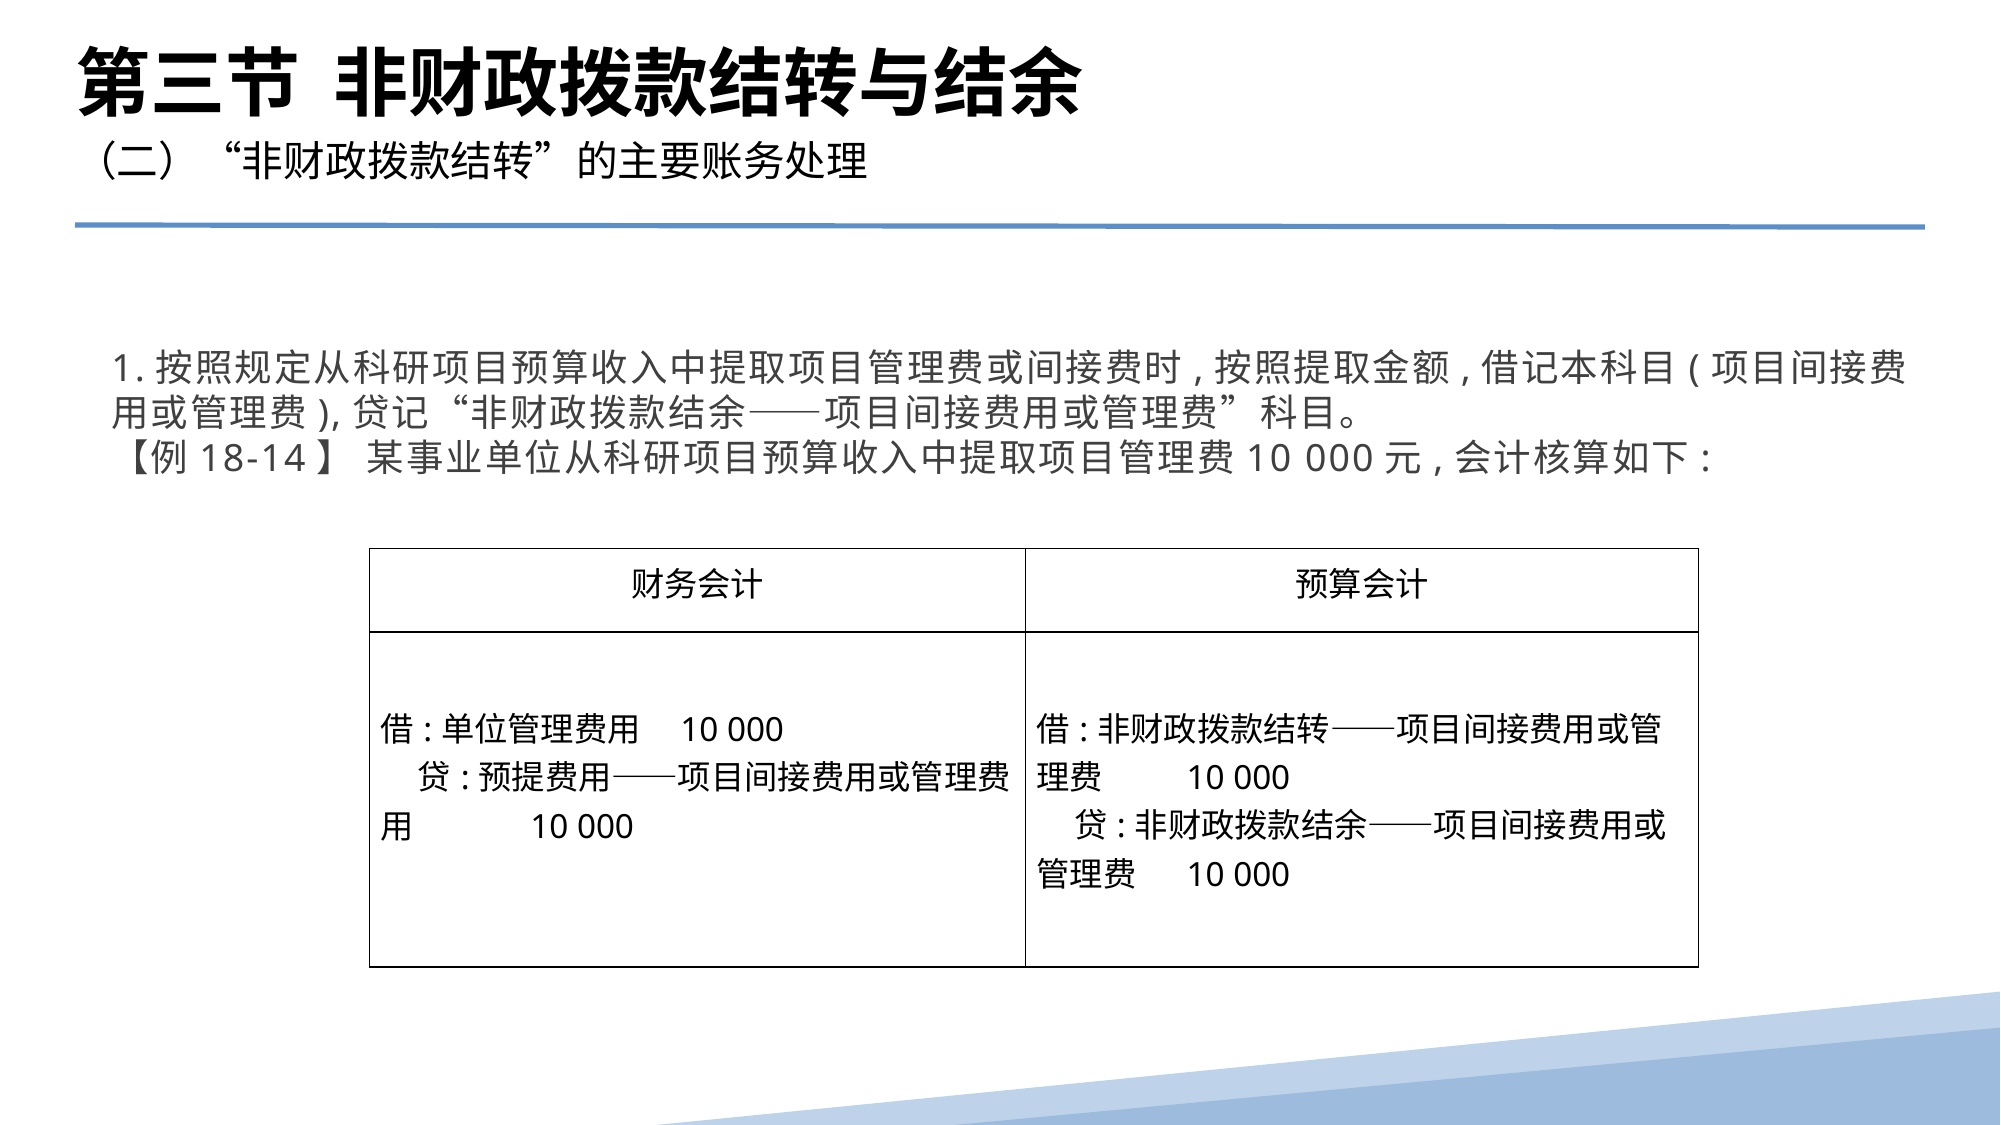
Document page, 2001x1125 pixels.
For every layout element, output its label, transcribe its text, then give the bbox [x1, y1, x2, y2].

table_header 预算会计 [1026, 549, 1698, 631]
table_header 财务会计 [370, 549, 1025, 631]
text_box 1.按照规定从科研项目预算收入中提取项目管理费或间接费时,按照提取金额,借记本科目(项目间接费用或管理费),贷记“非财政拨款结余——项目间接费用或管理费”科目。 【例18-14】 某事业单位从科研项目预算收入中提取项目管理费10 000元,会计核算如下: [100, 328, 1925, 549]
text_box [656, 991, 2000, 1125]
text_box 第三节 非财政拨款结转与结余 [75, 24, 1925, 124]
text_box （二）“非财政拨款结转”的主要账务处理 [75, 124, 1925, 200]
table_cell 借:单位管理费用 10 000 贷:预提费用——项目间接费用或管理费用 10 000 [370, 633, 1025, 966]
table_cell 借:非财政拨款结转——项目间接费用或管理费 10 000 贷:非财政拨款结余——项目间接费用或管理费 10 000 [1026, 633, 1698, 966]
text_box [74, 224, 1925, 228]
